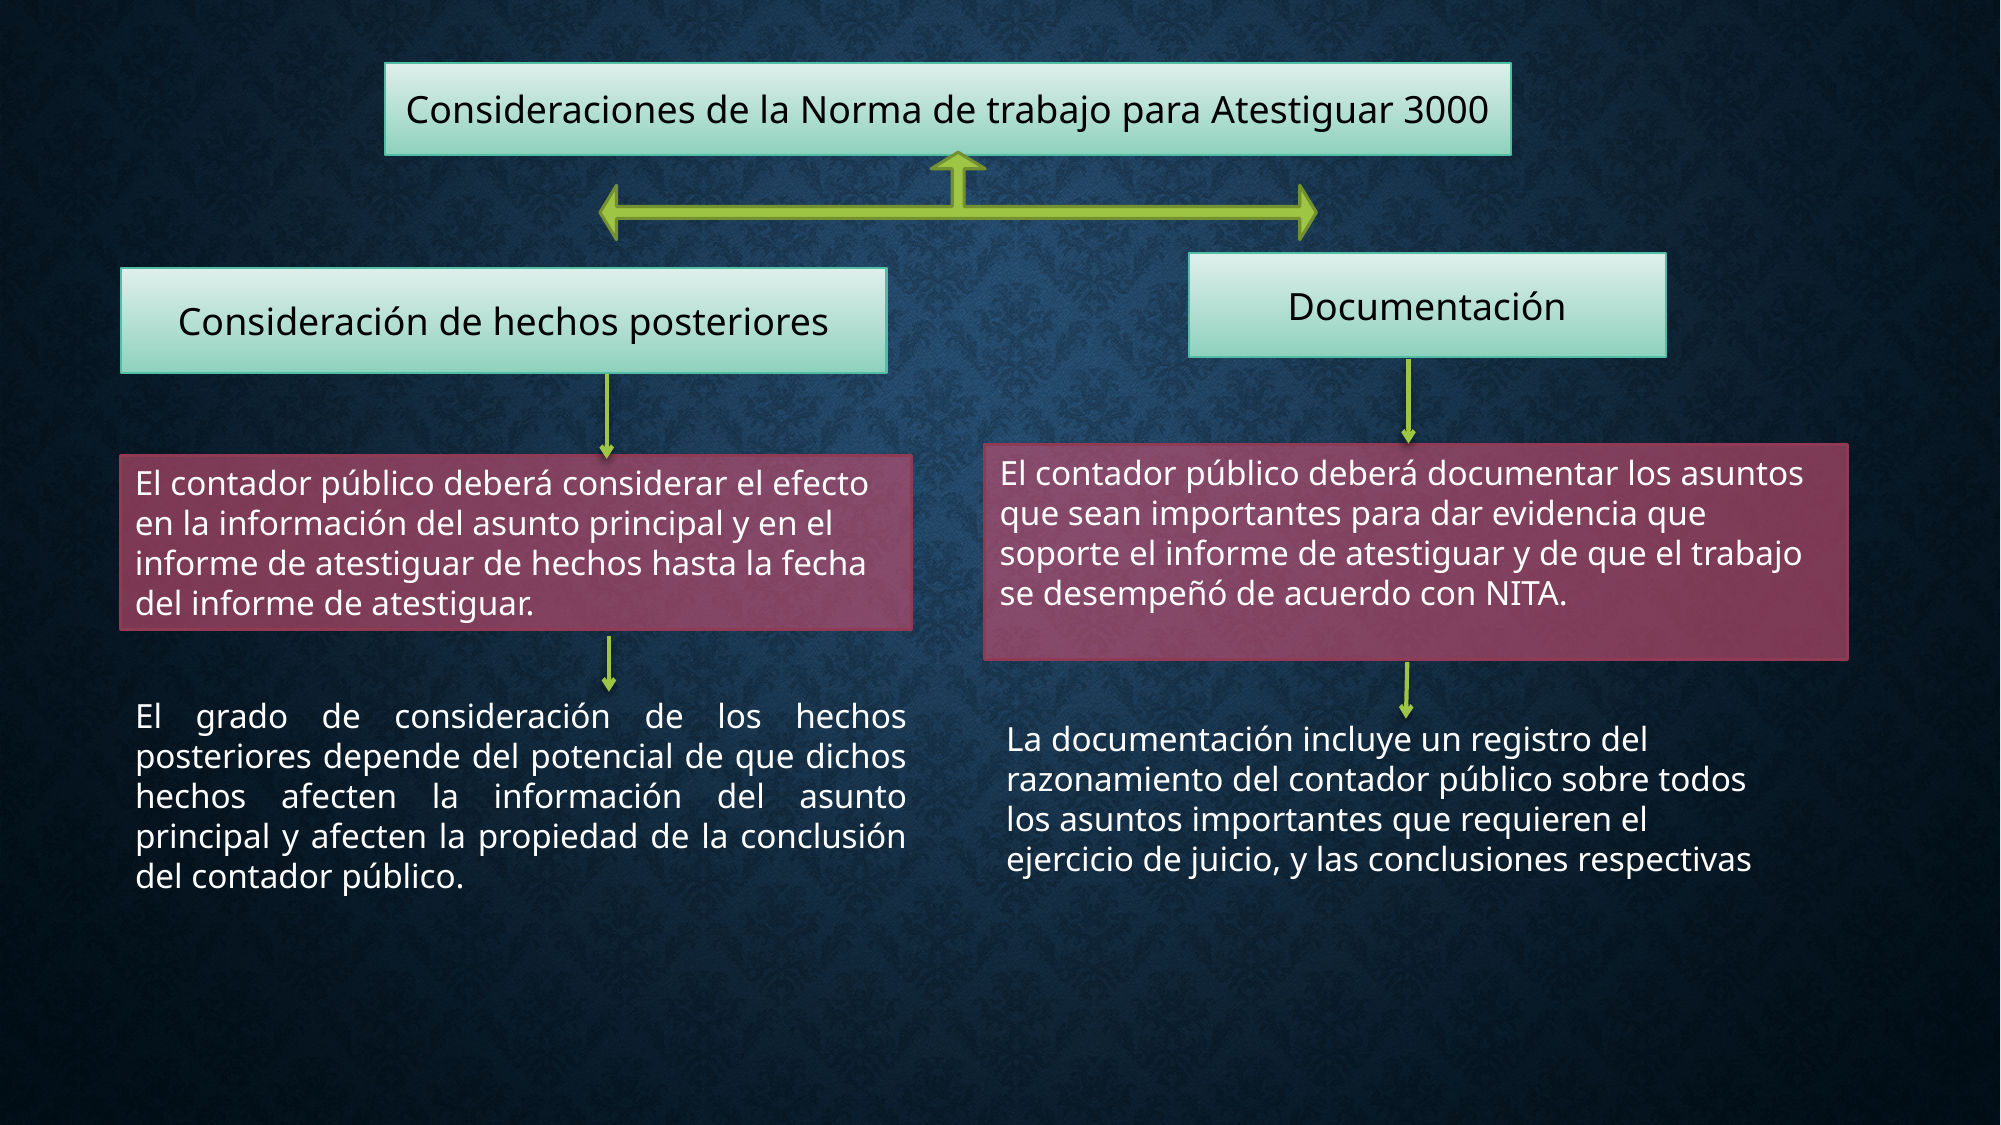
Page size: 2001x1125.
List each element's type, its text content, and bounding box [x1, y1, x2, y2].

text_box Documentación [1188, 252, 1667, 358]
text_box El grado de consideración de los hechos posteriores depende del potencial de que dichos hechos afecten la información del asunto principal y afecten la propiedad de la conclusión del contador público. [120, 687, 923, 903]
text_box El contador público deberá documentar los asuntos que sean importantes para dar evidencia que soporte el informe de atestiguar y de que el trabajo se desempeñó de acuerdo con NITA. [983, 443, 1849, 661]
text_box Consideraciones de la Norma de trabajo para Atestiguar 3000 [384, 62, 1512, 156]
text_box La documentación incluye un registro del razonamiento del contador público sobre todos los asuntos importantes que requieren el ejercicio de juicio, y las conclusiones respectivas [991, 710, 1794, 886]
text_box El contador público deberá considerar el efecto en la información del asunto principal y en el informe de atestiguar de hechos hasta la fecha del informe de atestiguar. [119, 454, 913, 631]
text_box Consideración de hechos posteriores [120, 267, 888, 374]
text_box [598, 150, 1318, 242]
